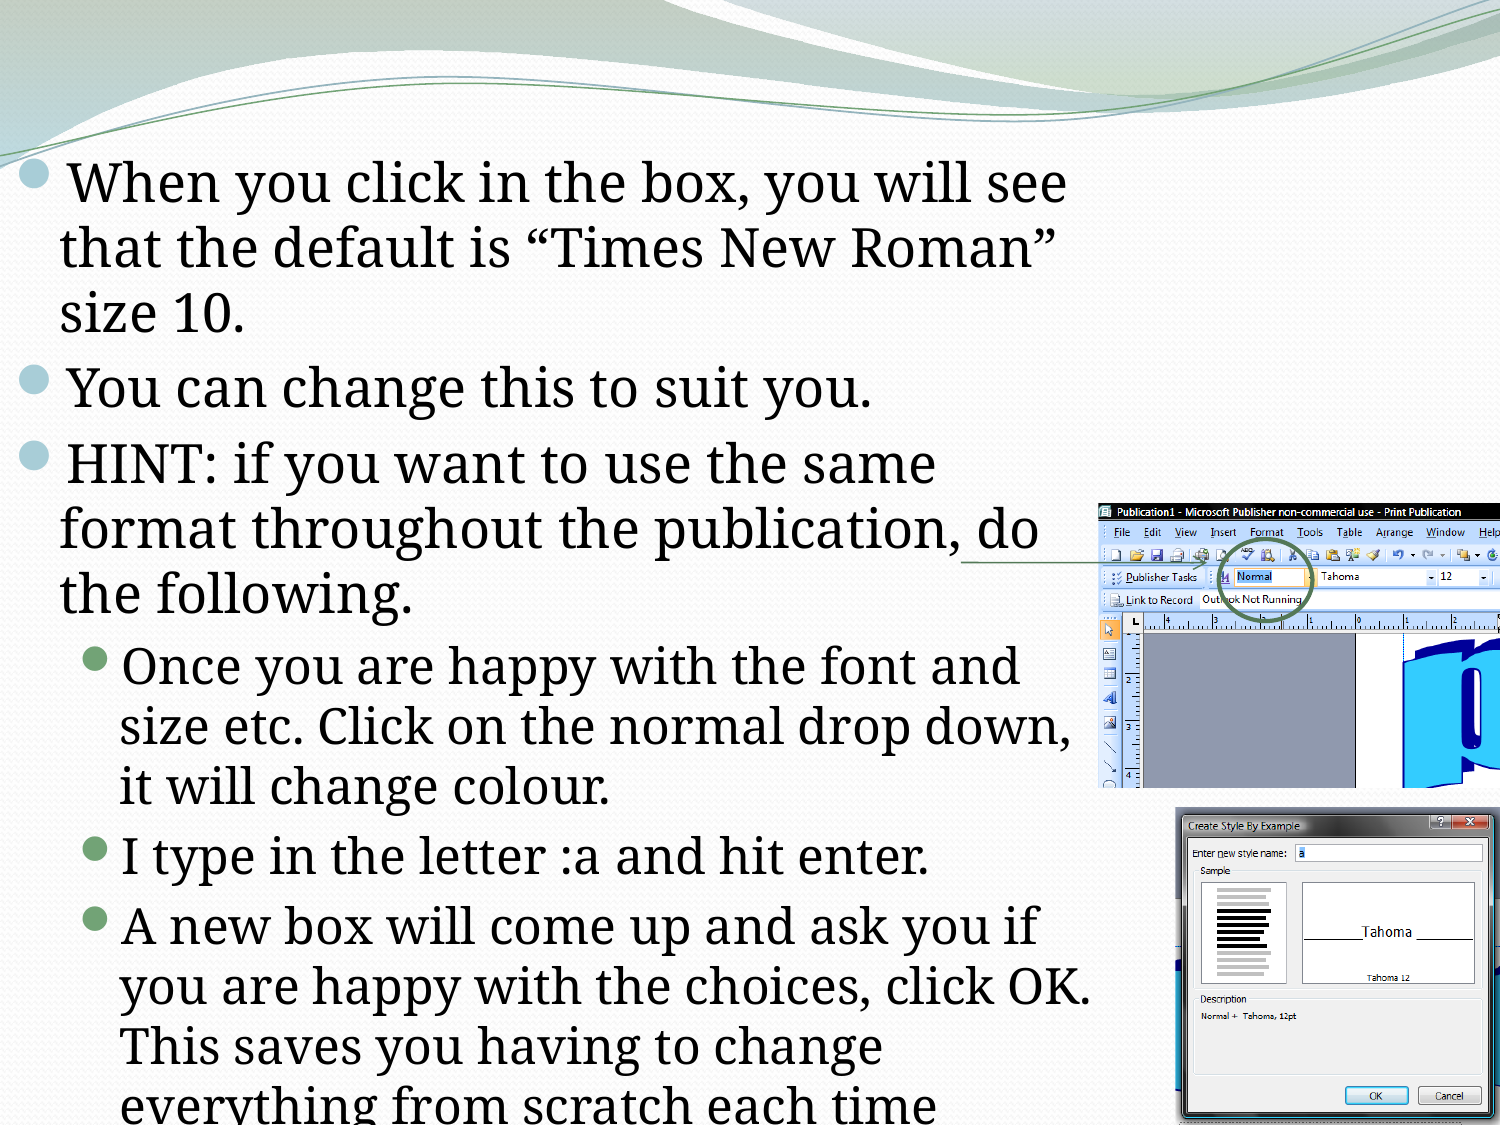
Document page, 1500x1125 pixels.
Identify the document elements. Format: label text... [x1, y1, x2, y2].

picture [1098, 503, 1500, 788]
picture [1174, 806, 1500, 1125]
list When you click in the box, you will see that the default is “Times New Roman” size 10. You can change this to suit you. HINT: if you want to use the same format throughout the publication, do the following. Once you are happy with the font and size etc. Click on the normal drop down, it will change colour. I type in the letter :a and hit enter. A new box will come up and ask you if you are happy with the choices, click OK. This saves you having to change everything from scratch each time [0, 140, 1125, 1125]
